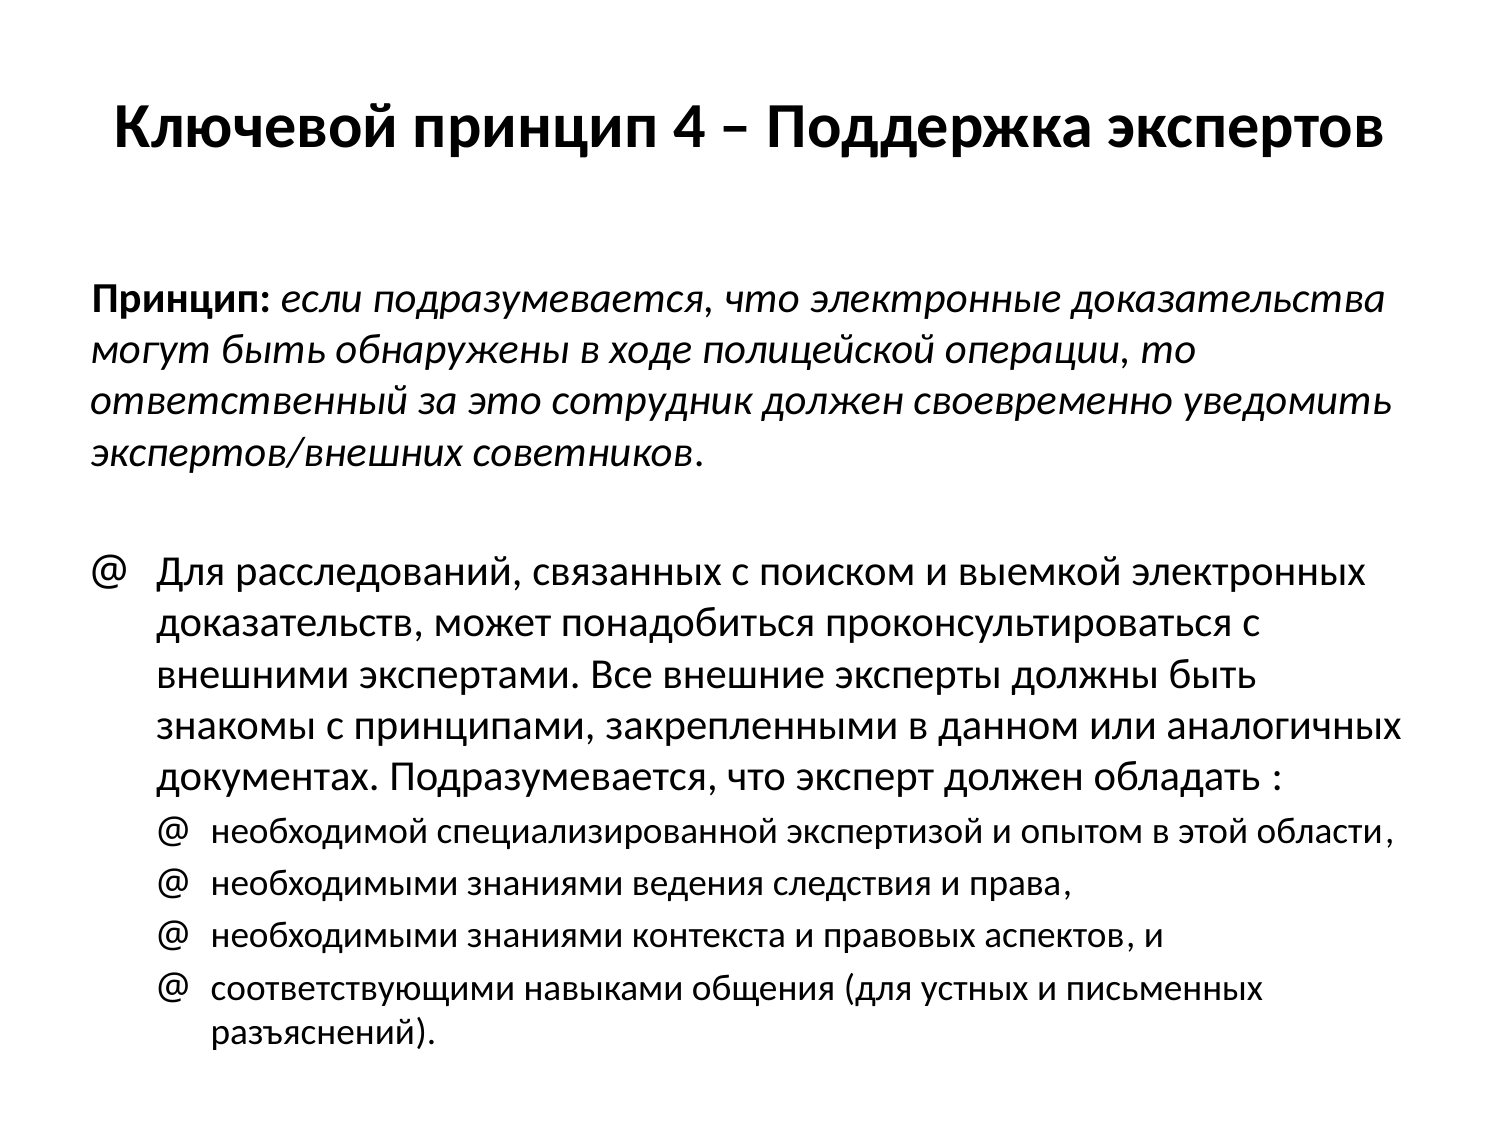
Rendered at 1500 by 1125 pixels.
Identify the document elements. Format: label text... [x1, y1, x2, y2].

list Принцип: если подразумевается, что электронные доказательства могут быть обнаружены в ходе полицейской операции, то ответственный за это сотрудник должен своевременно уведомить экспертов/внешних советников. Для расследований, связанных с поиском и выемкой электронных доказательств, может понадобиться проконсультироваться с внешними экспертами. Все внешние эксперты должны быть знакомы с принципами, закрепленными в данном или аналогичных документах. Подразумевается, что эксперт должен обладать : необходимой специализированной экспертизой и опытом в этой области, необходимыми знаниями ведения следствия и права, необходимыми знаниями контекста и правовых аспектов, и соответствующими навыками общения (для устных и письменных разъяснений). [74, 262, 1426, 1089]
title Ключевой принцип 4 – Поддержка экспертов [74, 44, 1426, 200]
